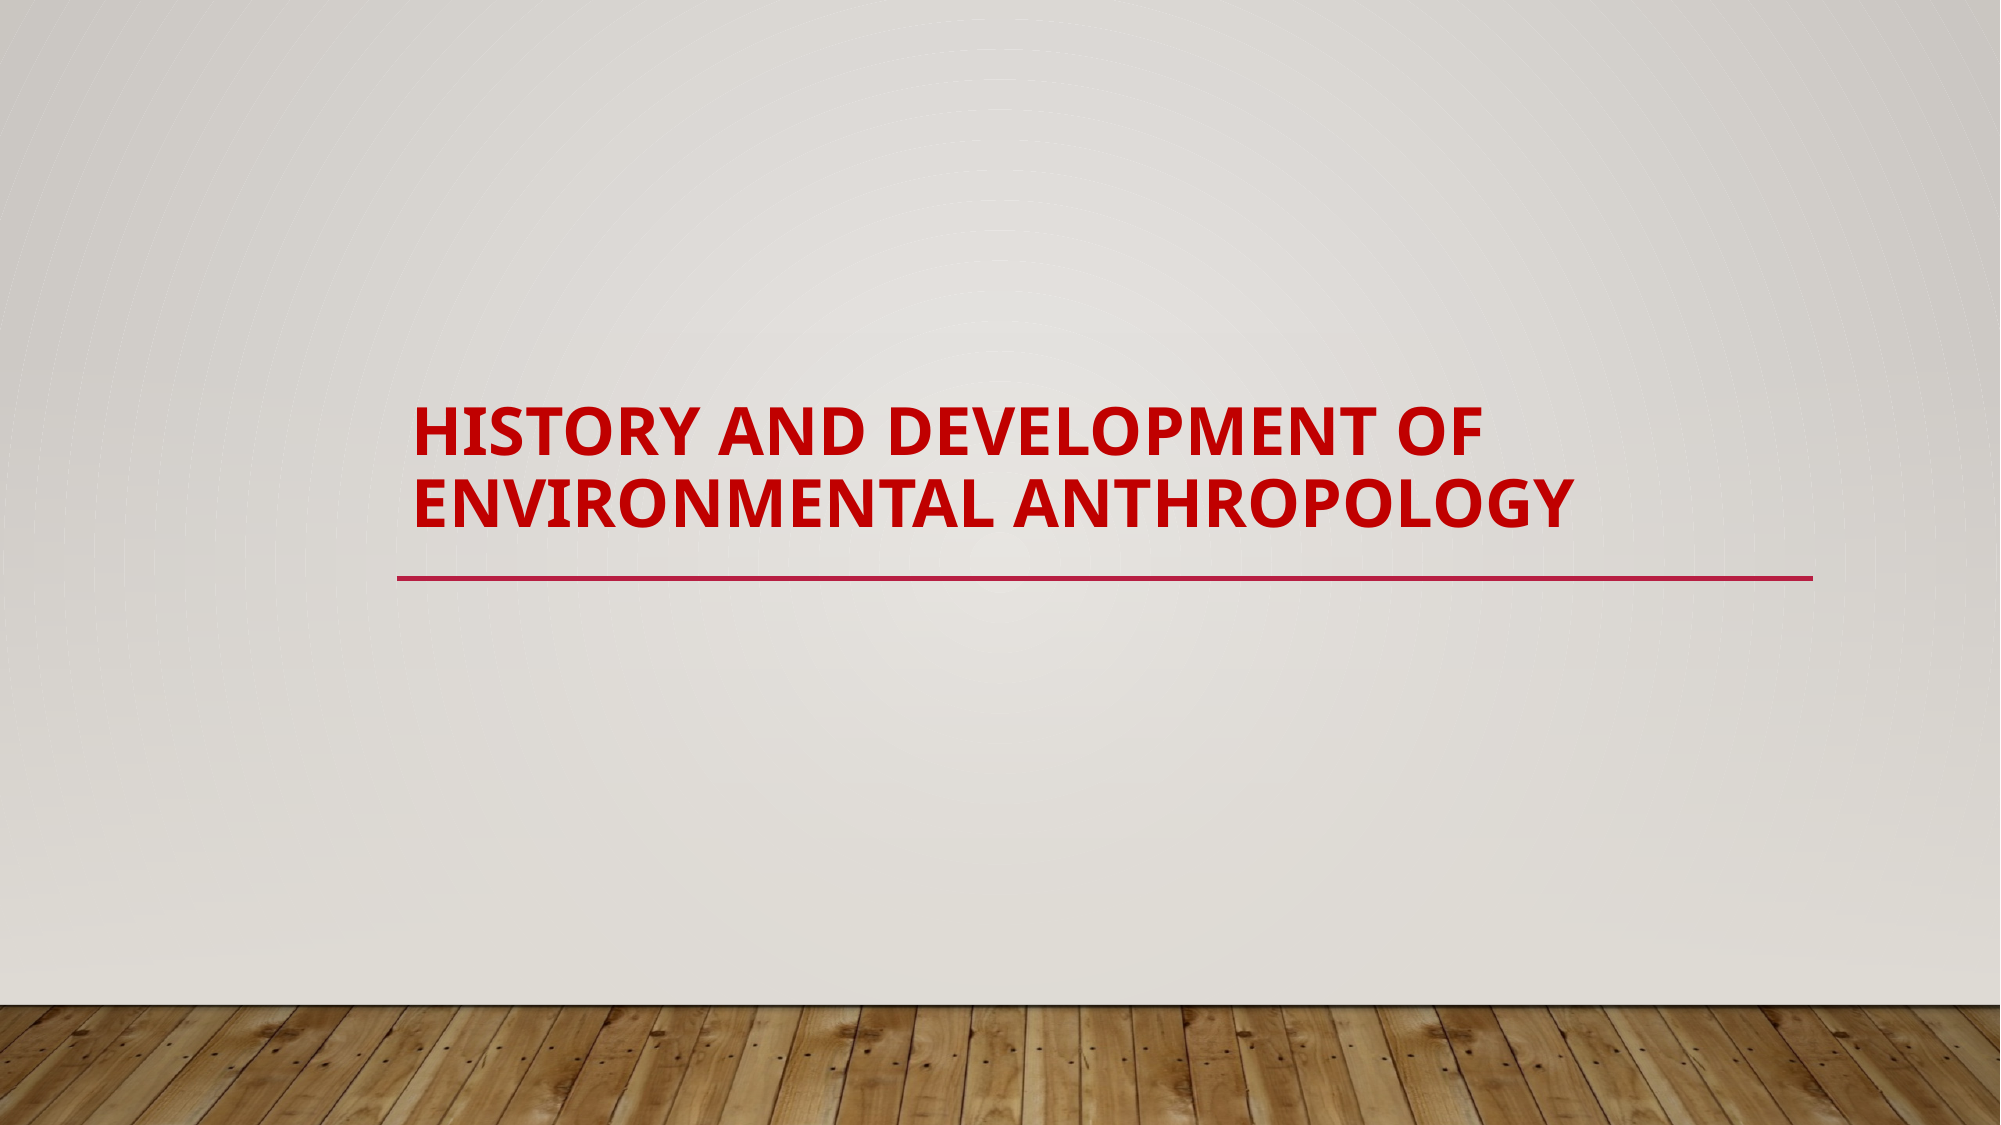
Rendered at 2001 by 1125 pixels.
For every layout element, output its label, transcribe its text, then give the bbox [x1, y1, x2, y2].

title HISTORY AND DEVELOPMENT OF ENVIRONMENTAL ANTHROPOLOGY [396, 125, 1814, 543]
picture [0, 1005, 2000, 1125]
